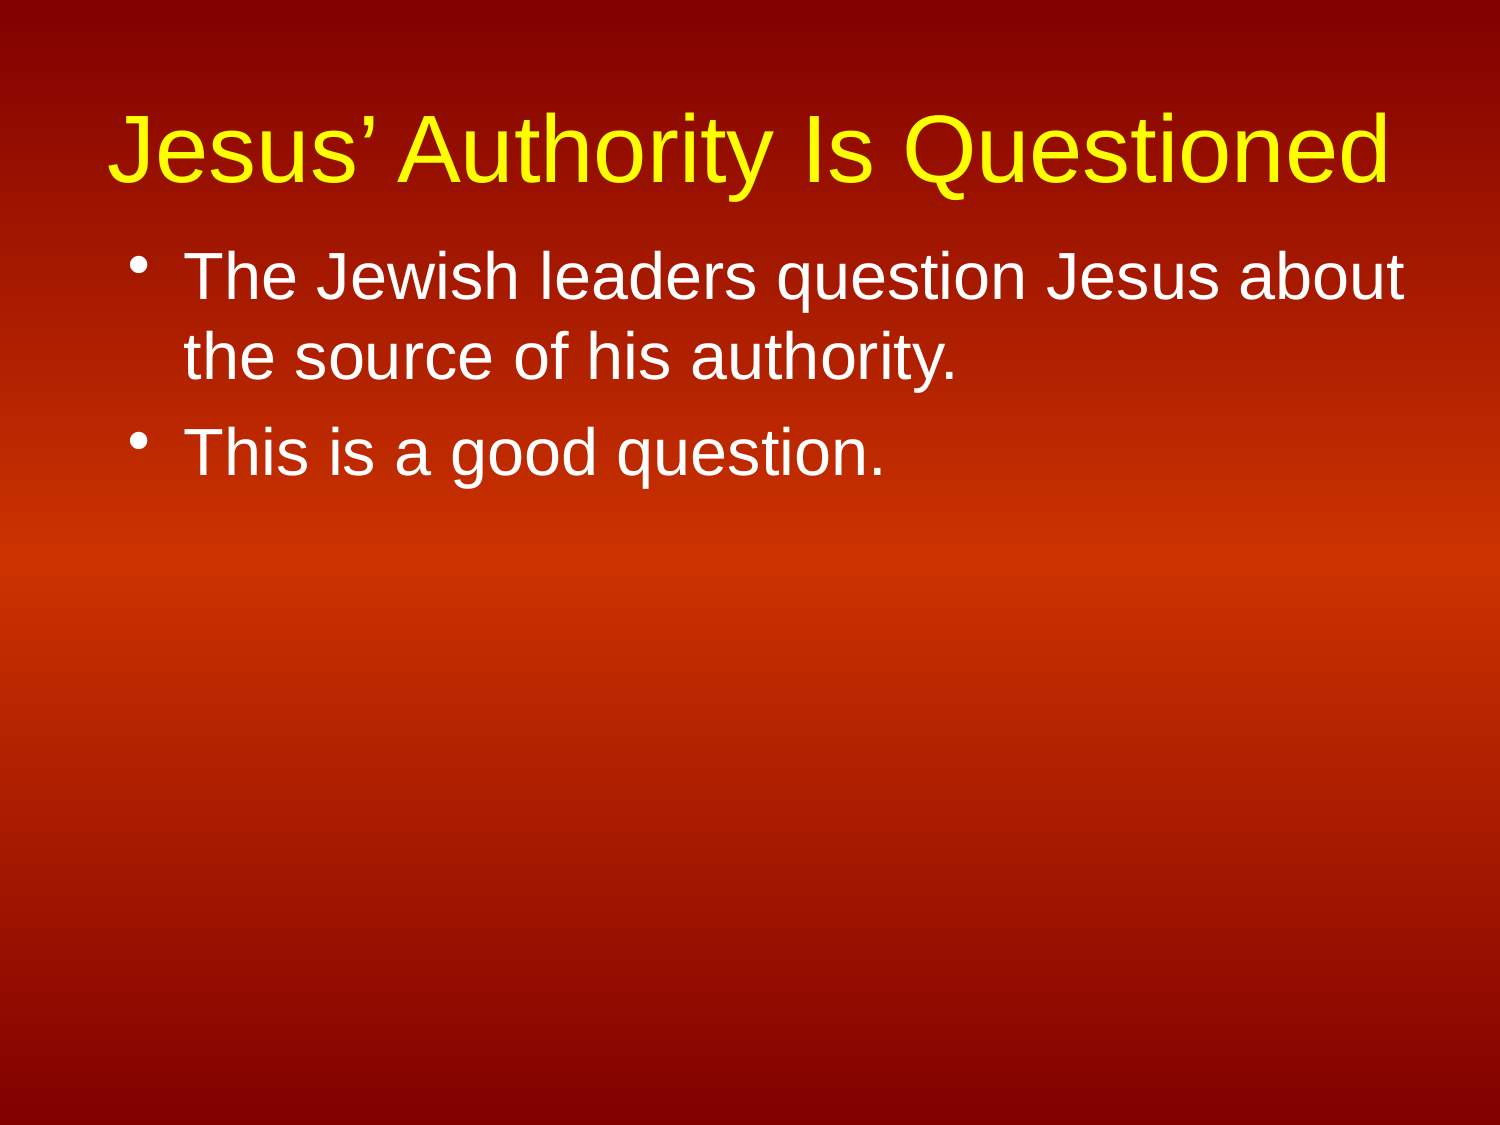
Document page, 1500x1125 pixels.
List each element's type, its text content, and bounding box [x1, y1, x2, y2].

title Jesus’ Authority Is Questioned [37, 50, 1463, 238]
list The Jewish leaders question Jesus about the source of his authority. This is a good question. [112, 224, 1463, 1125]
